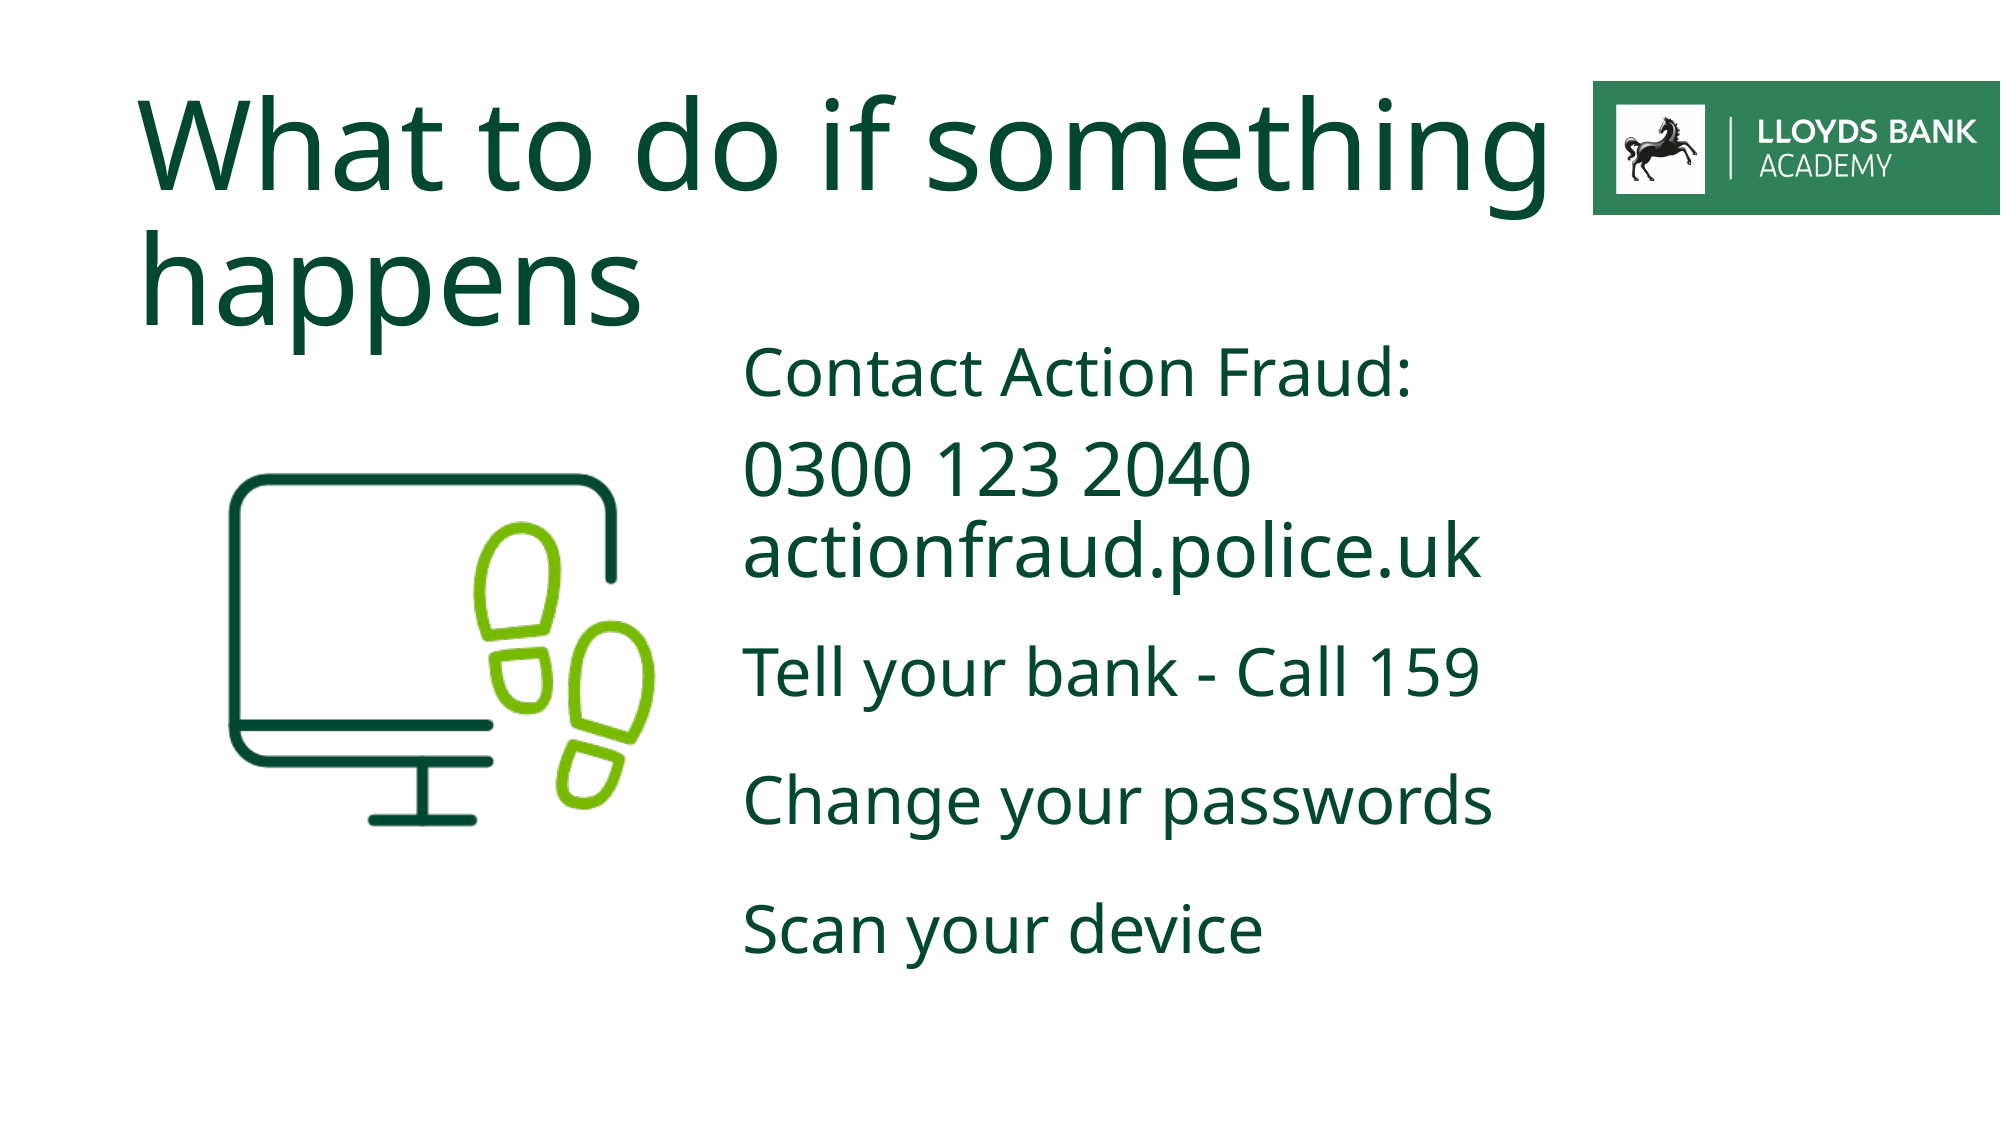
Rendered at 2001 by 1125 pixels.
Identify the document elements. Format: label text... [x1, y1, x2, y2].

list Contact Action Fraud: 0300 123 2040 actionfraud.police.uk Tell your bank - Call 159 Change your passwords Scan your device [727, 383, 1939, 1027]
picture [121, 328, 763, 972]
picture [1593, 81, 2000, 215]
list What to do if something happens [121, 75, 1579, 221]
